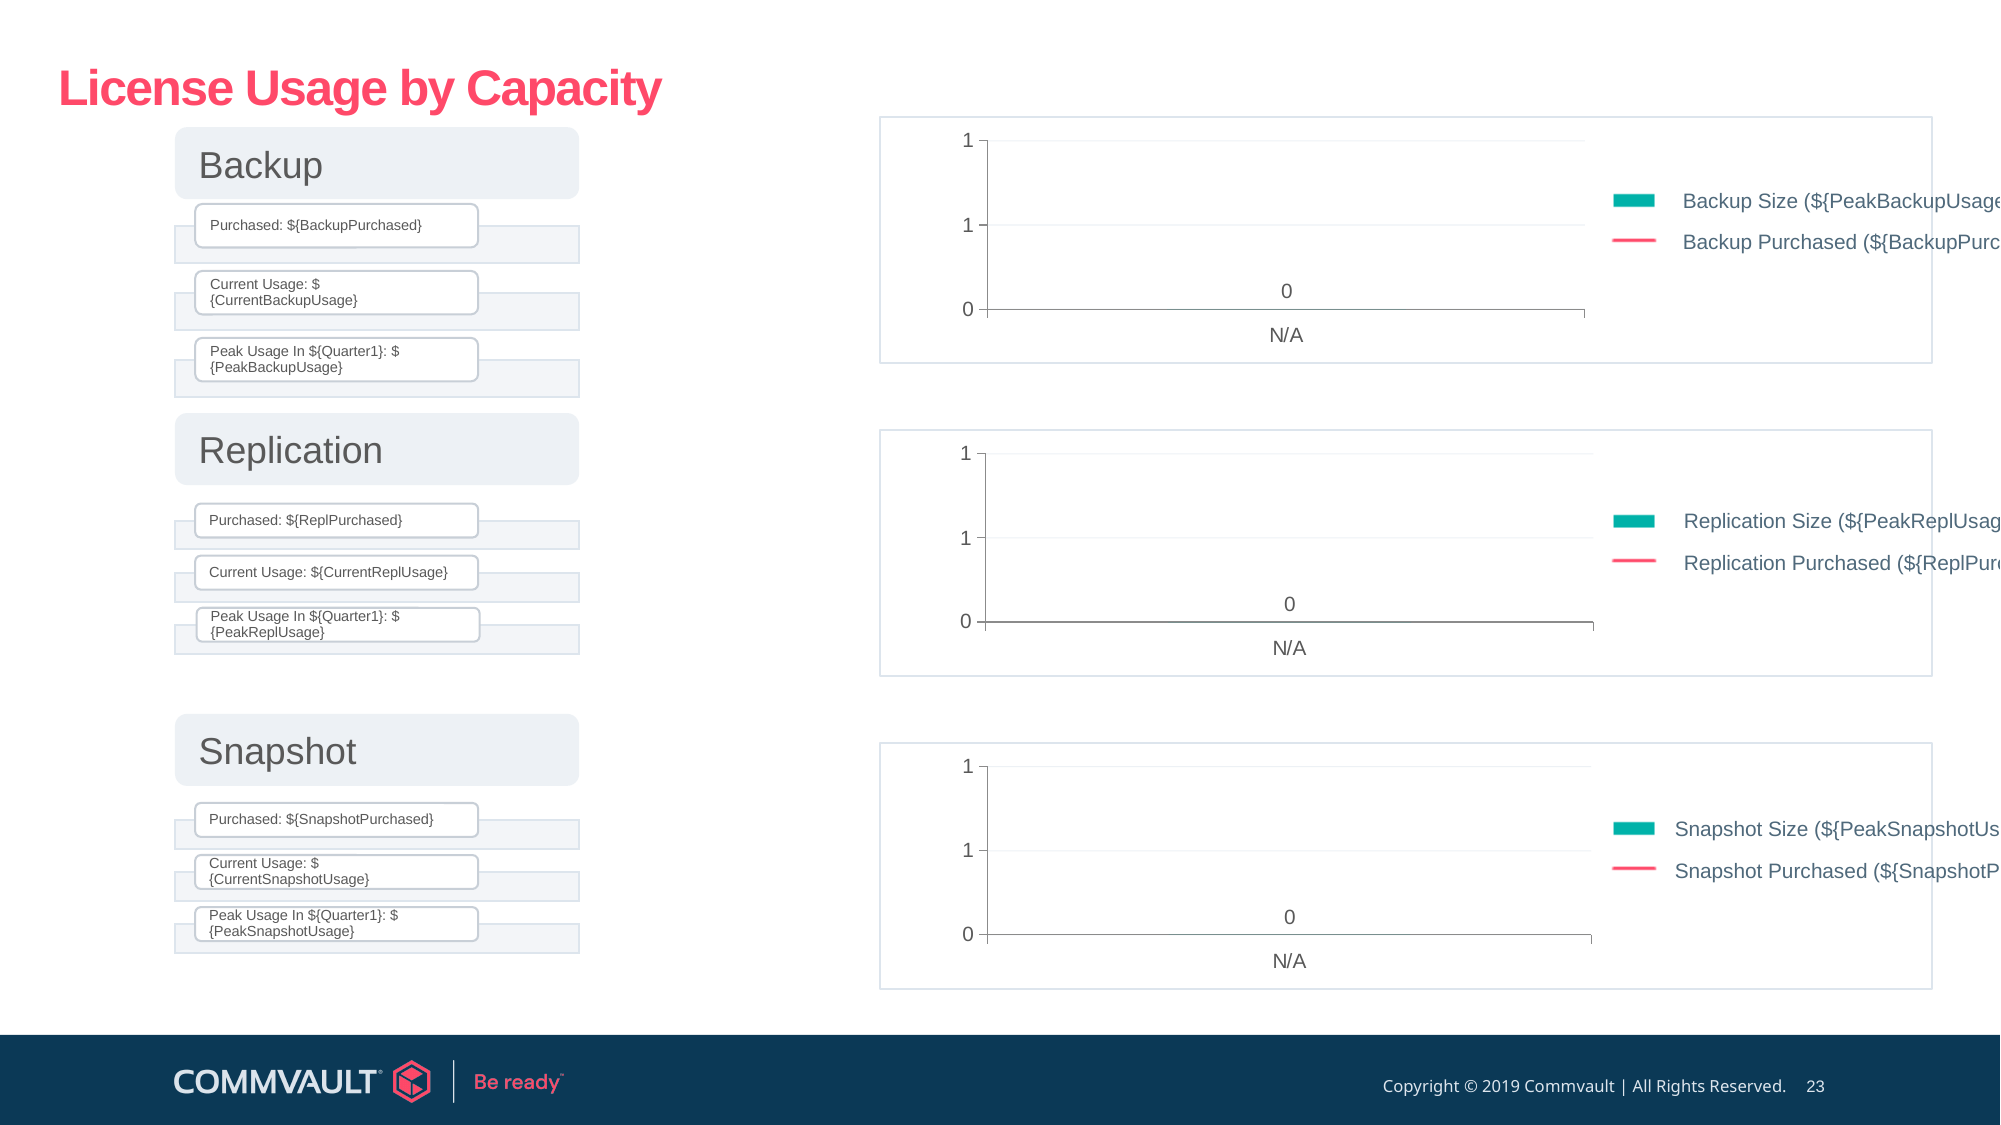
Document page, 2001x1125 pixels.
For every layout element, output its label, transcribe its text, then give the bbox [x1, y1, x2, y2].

text_box Replication Size (${PeakReplUsageUnit}) Replication Purchased (${ReplPurchasedUnit}) [1934, 500, 2000, 583]
chart [879, 741, 1934, 991]
text_box Backup [174, 127, 580, 199]
chart [879, 429, 1934, 678]
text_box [174, 798, 580, 958]
picture [1605, 816, 1658, 883]
picture [1605, 509, 1658, 575]
slide_number 23 [1790, 1051, 1825, 1097]
text_box Snapshot [174, 713, 580, 786]
text_box Snapshot Size (${PeakSnapshotUsageUnit}) Snapshot Purchased (${SnapshotPurchasedUnit}) [1934, 808, 2000, 890]
chart [879, 116, 1934, 365]
picture [174, 1060, 564, 1103]
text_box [174, 499, 580, 659]
title License Usage by Capacity [58, 46, 1709, 117]
text_box Backup Size (${PeakBackupUsageUnit}) Backup Purchased (${BackupPurchasedUnit}) [1934, 180, 2000, 262]
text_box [174, 199, 580, 401]
text_box Replication [174, 413, 580, 486]
picture [1605, 188, 1658, 255]
